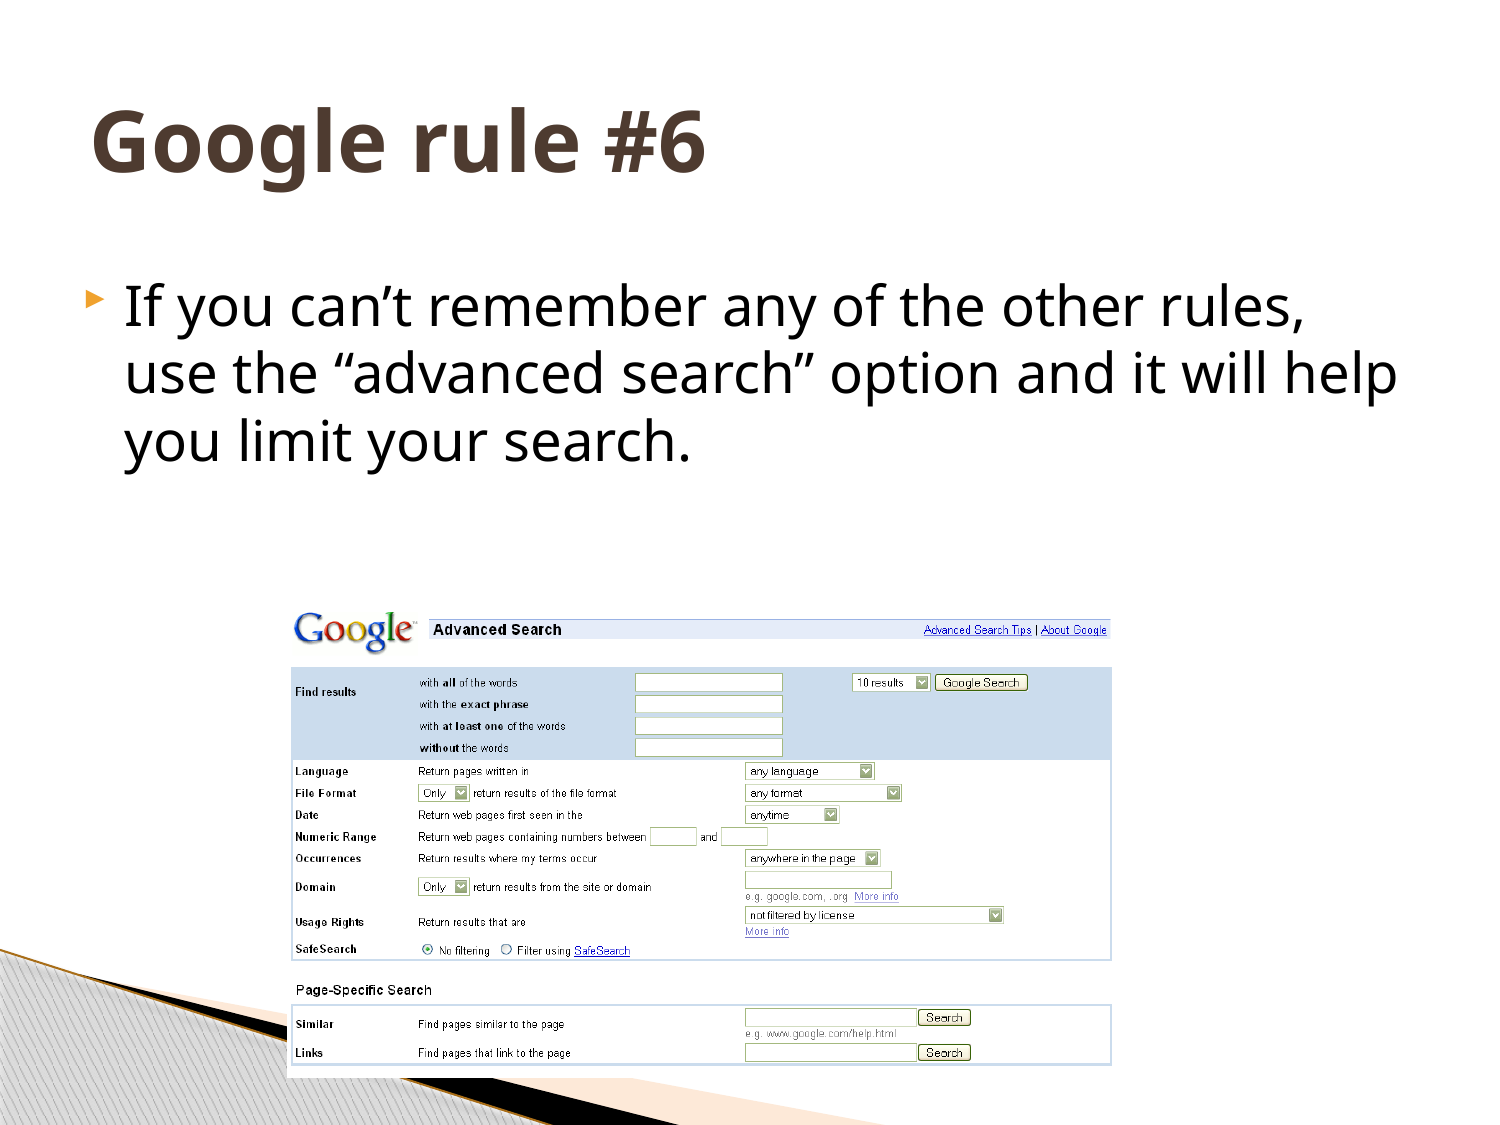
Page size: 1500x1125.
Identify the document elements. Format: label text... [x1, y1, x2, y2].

title Google rule #6 [75, 45, 1425, 233]
picture [287, 599, 1121, 1079]
list If you can’t remember any of the other rules, use the “advanced search” option and it will help you limit your search. [50, 262, 1425, 613]
